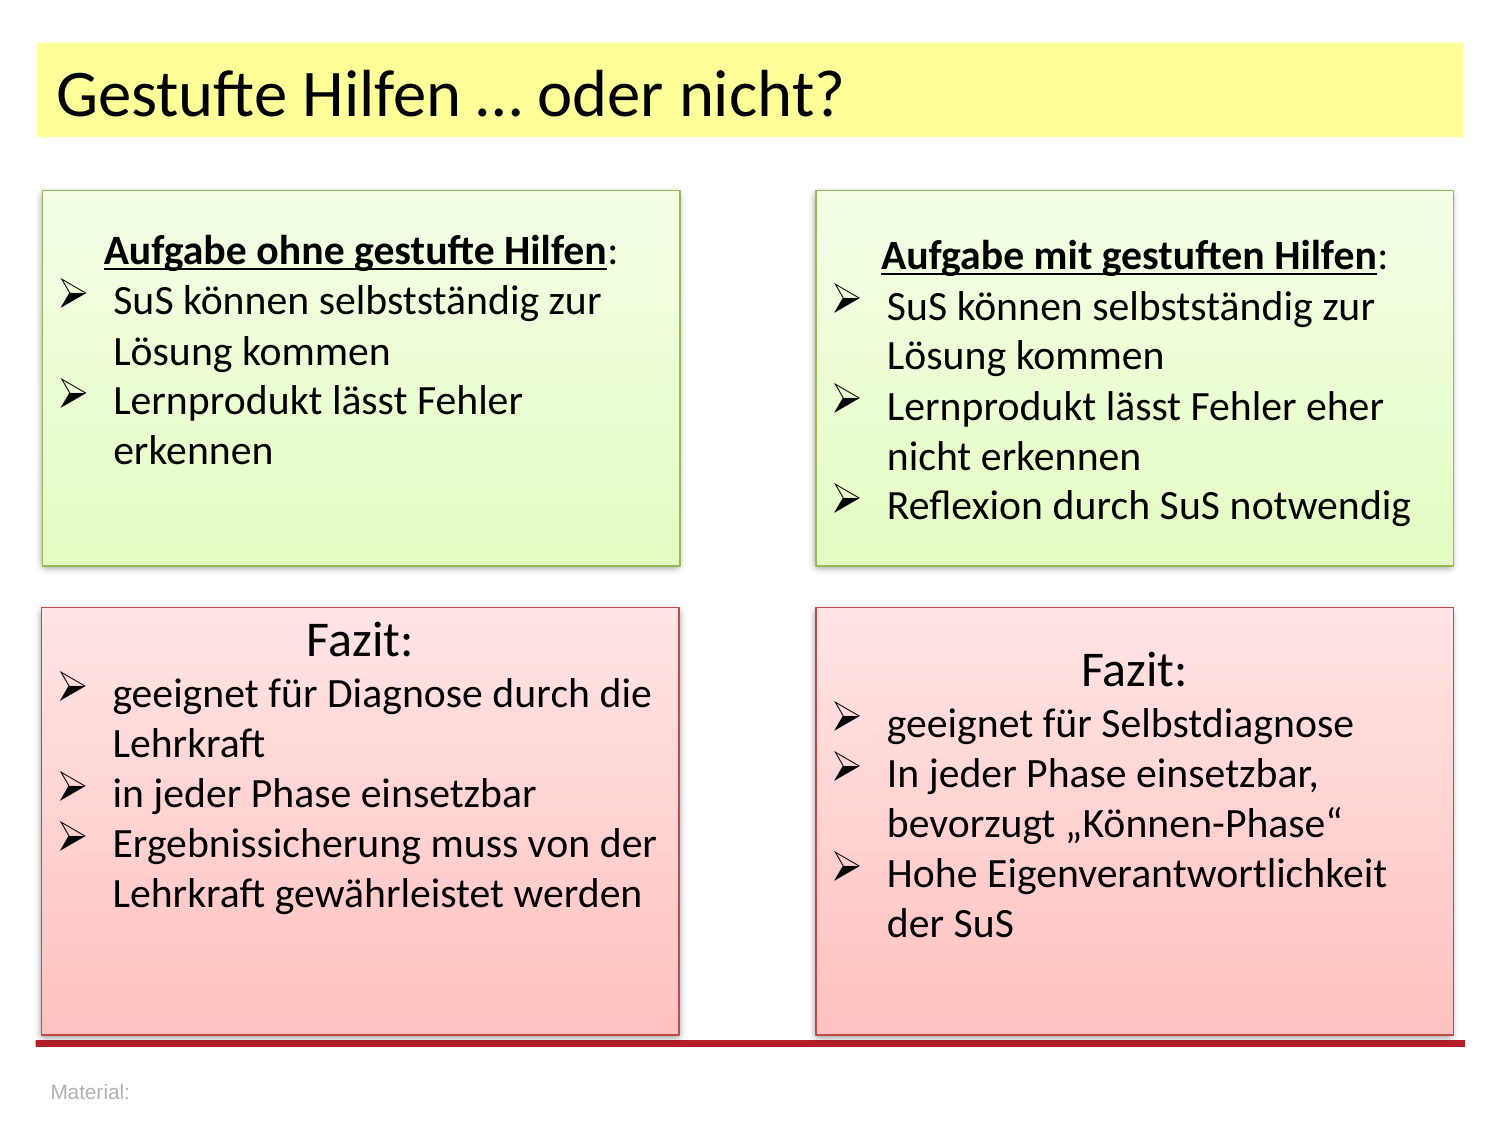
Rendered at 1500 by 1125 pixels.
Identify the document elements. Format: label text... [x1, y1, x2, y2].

list [41, 149, 1459, 1024]
text_box Fazit: geeignet für Diagnose durch die Lehrkraft in jeder Phase einsetzbar Ergebnissicherung muss von der Lehrkraft gewährleistet werden [41, 607, 680, 1036]
title Gestufte Hilfen … oder nicht? [41, 42, 1459, 149]
text_box Aufgabe mit gestuften Hilfen: SuS können selbstständig zur Lösung kommen Lernprodukt lässt Fehler eher nicht erkennen Reflexion durch SuS notwendig [815, 190, 1454, 567]
text_box Aufgabe ohne gestufte Hilfen: SuS können selbstständig zur Lösung kommen Lernprodukt lässt Fehler erkennen [42, 190, 681, 567]
text_box Fazit: geeignet für Selbstdiagnose In jeder Phase einsetzbar, bevorzugt „Können-Phase“ Hohe Eigenverantwortlichkeit der SuS [815, 607, 1454, 1036]
footer Material: [35, 1061, 768, 1122]
